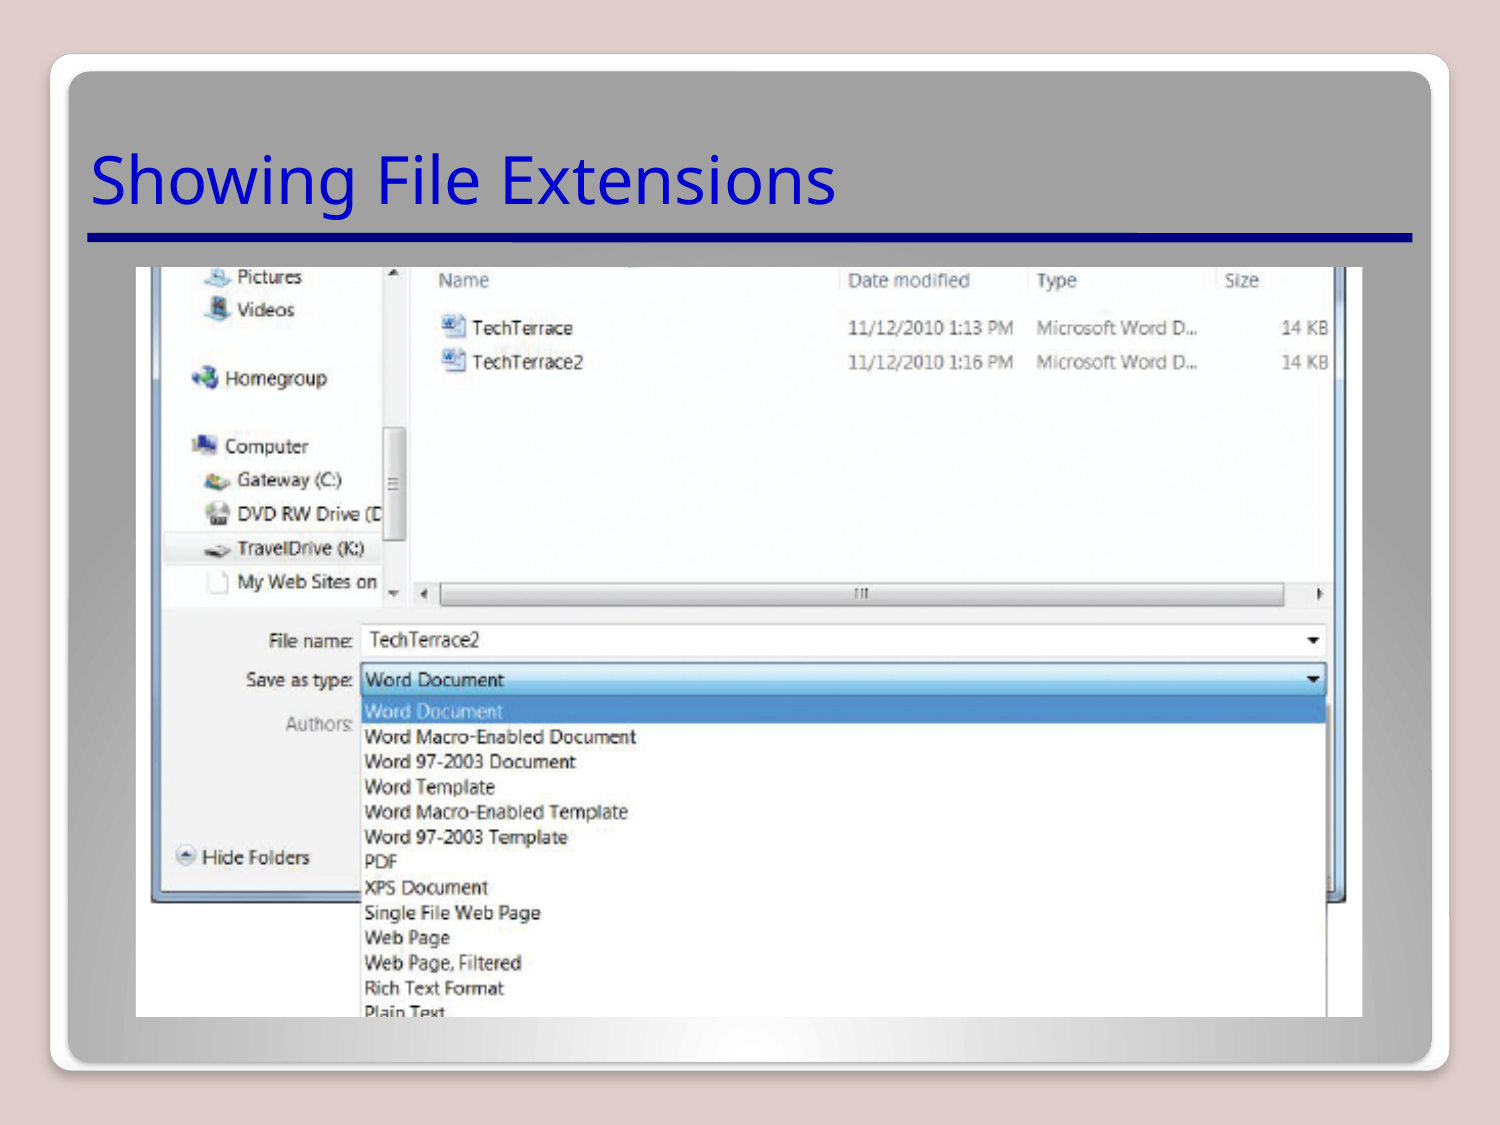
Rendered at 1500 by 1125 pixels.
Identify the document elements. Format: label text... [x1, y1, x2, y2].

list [135, 266, 1363, 1017]
title Showing File Extensions [74, 74, 1426, 226]
